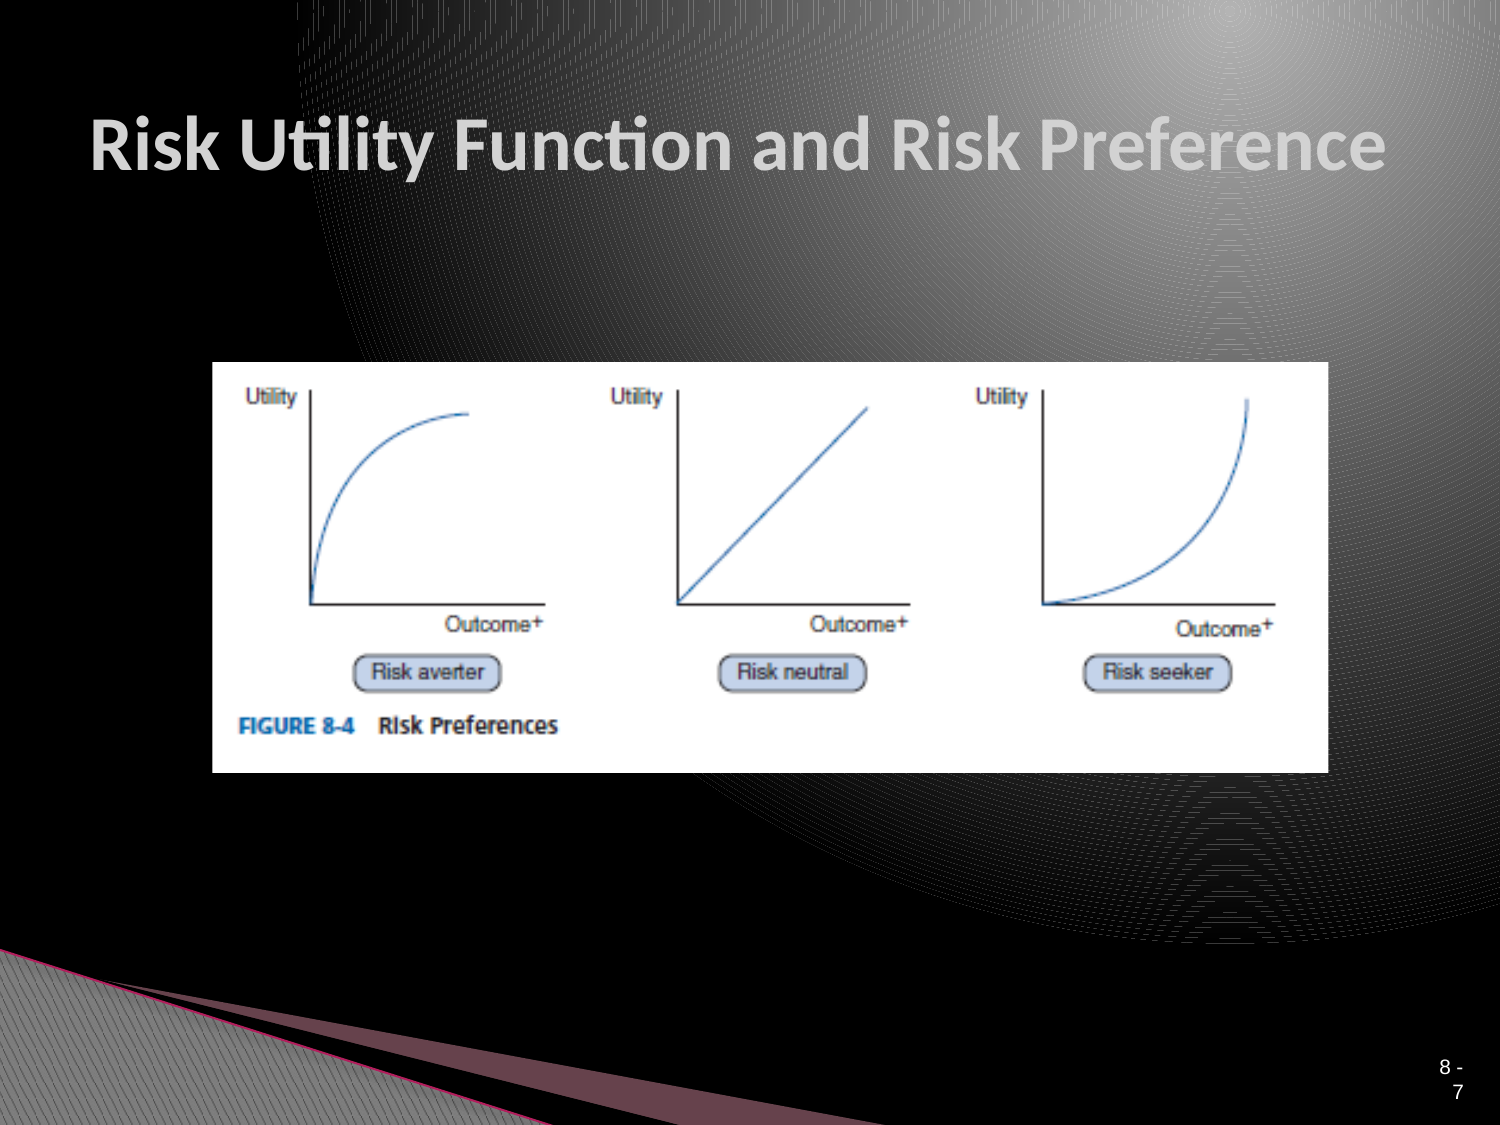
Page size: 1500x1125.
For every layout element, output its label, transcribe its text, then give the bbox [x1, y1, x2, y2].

title Risk Utility Function and Risk Preference [75, 45, 1425, 233]
picture [0, 952, 543, 1125]
picture [212, 362, 1329, 773]
slide_number 8 - 7 [1418, 1051, 1479, 1112]
